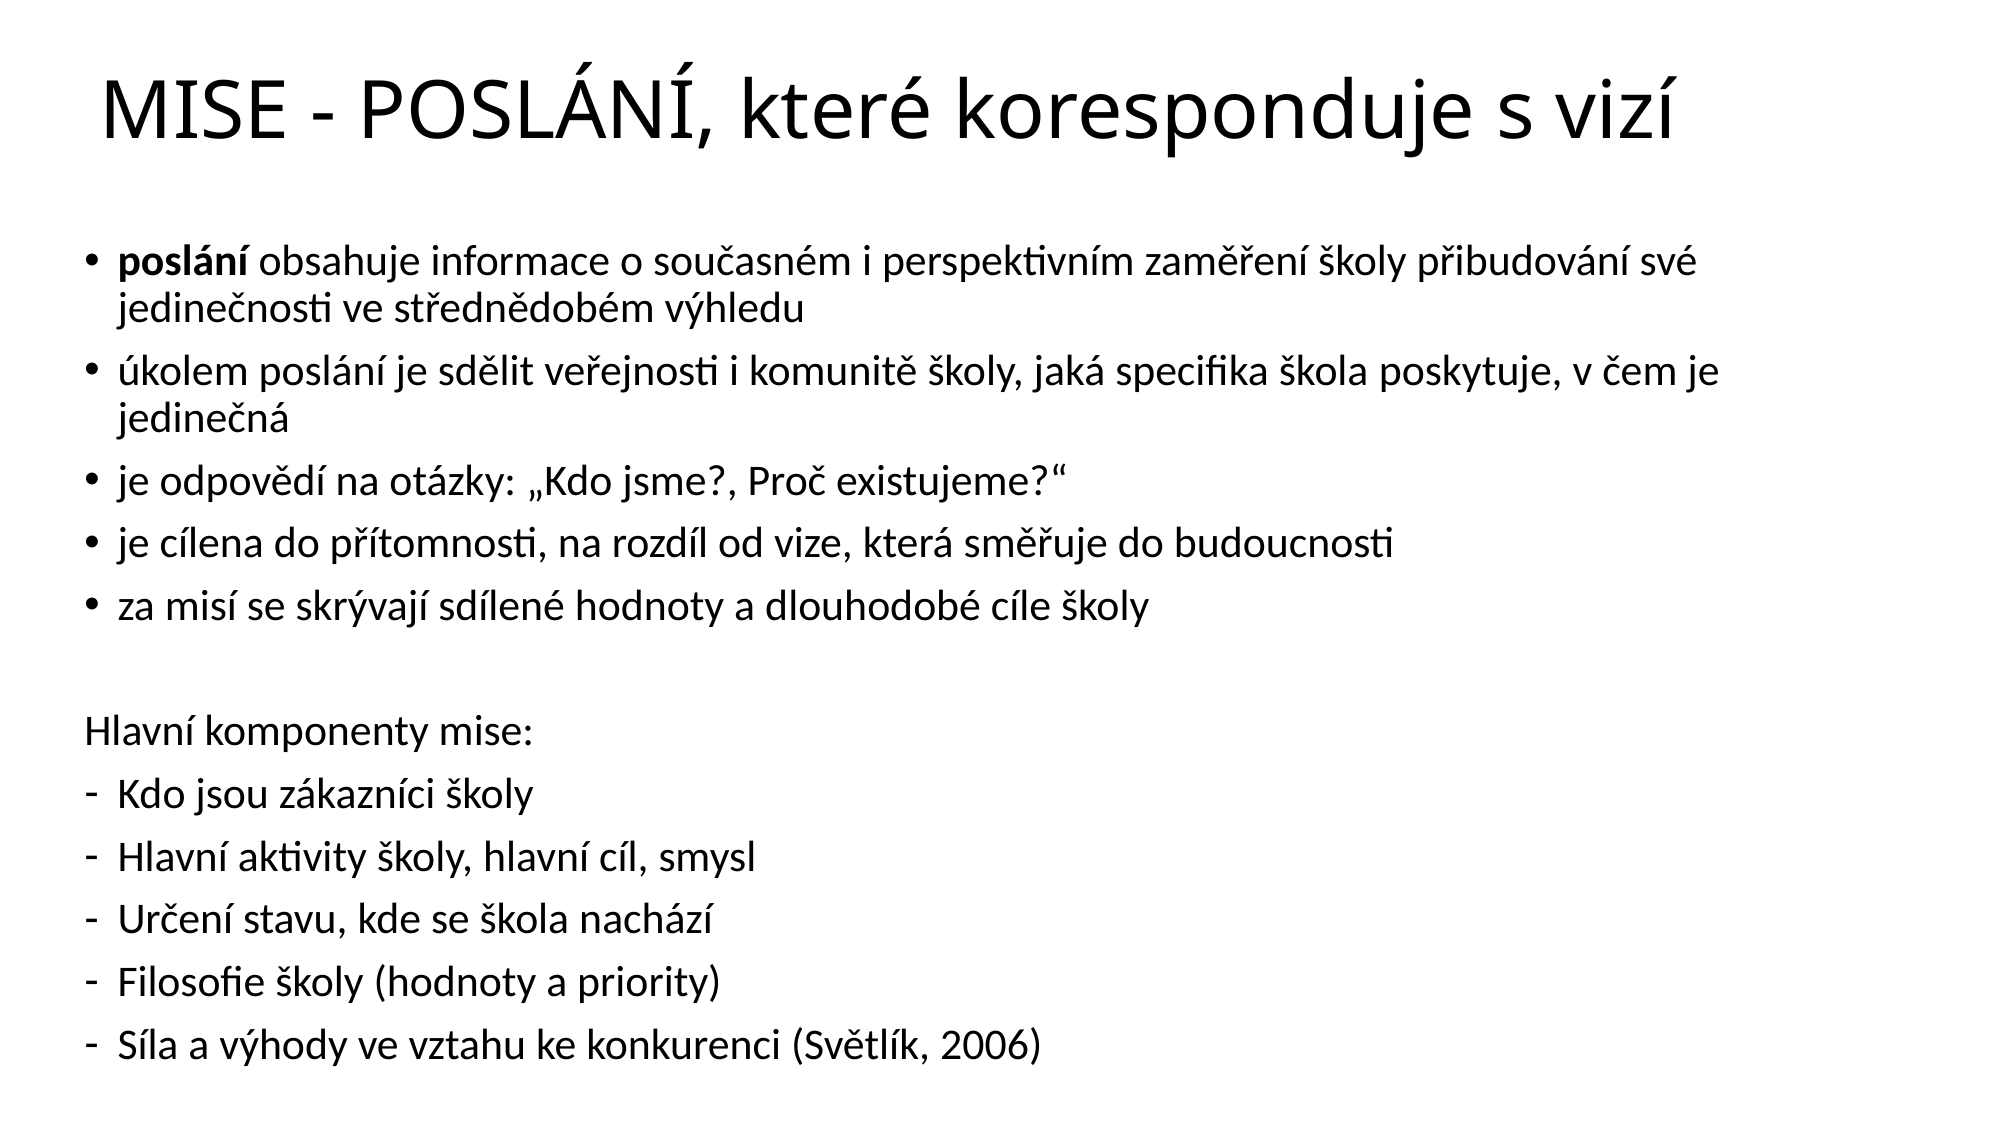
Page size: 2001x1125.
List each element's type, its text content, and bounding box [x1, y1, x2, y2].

list poslání obsahuje informace o současném i perspektivním zaměření školy přibudování své jedinečnosti ve střednědobém výhledu úkolem poslání je sdělit veřejnosti i komunitě školy, jaká specifika škola poskytuje, v čem je jedinečná je odpovědí na otázky: „Kdo jsme?, Proč existujeme?“ je cílena do přítomnosti, na rozdíl od vize, která směřuje do budoucnosti za misí se skrývají sdílené hodnoty a dlouhodobé cíle školy Hlavní komponenty mise: Kdo jsou zákazníci školy Hlavní aktivity školy, hlavní cíl, smysl Určení stavu, kde se škola nachází Filosofie školy (hodnoty a priority) Síla a výhody ve vztahu ke konkurenci (Světlík, 2006) [69, 230, 1830, 1083]
title MISE - POSLÁNÍ, které koresponduje s vizí [85, 52, 1708, 230]
